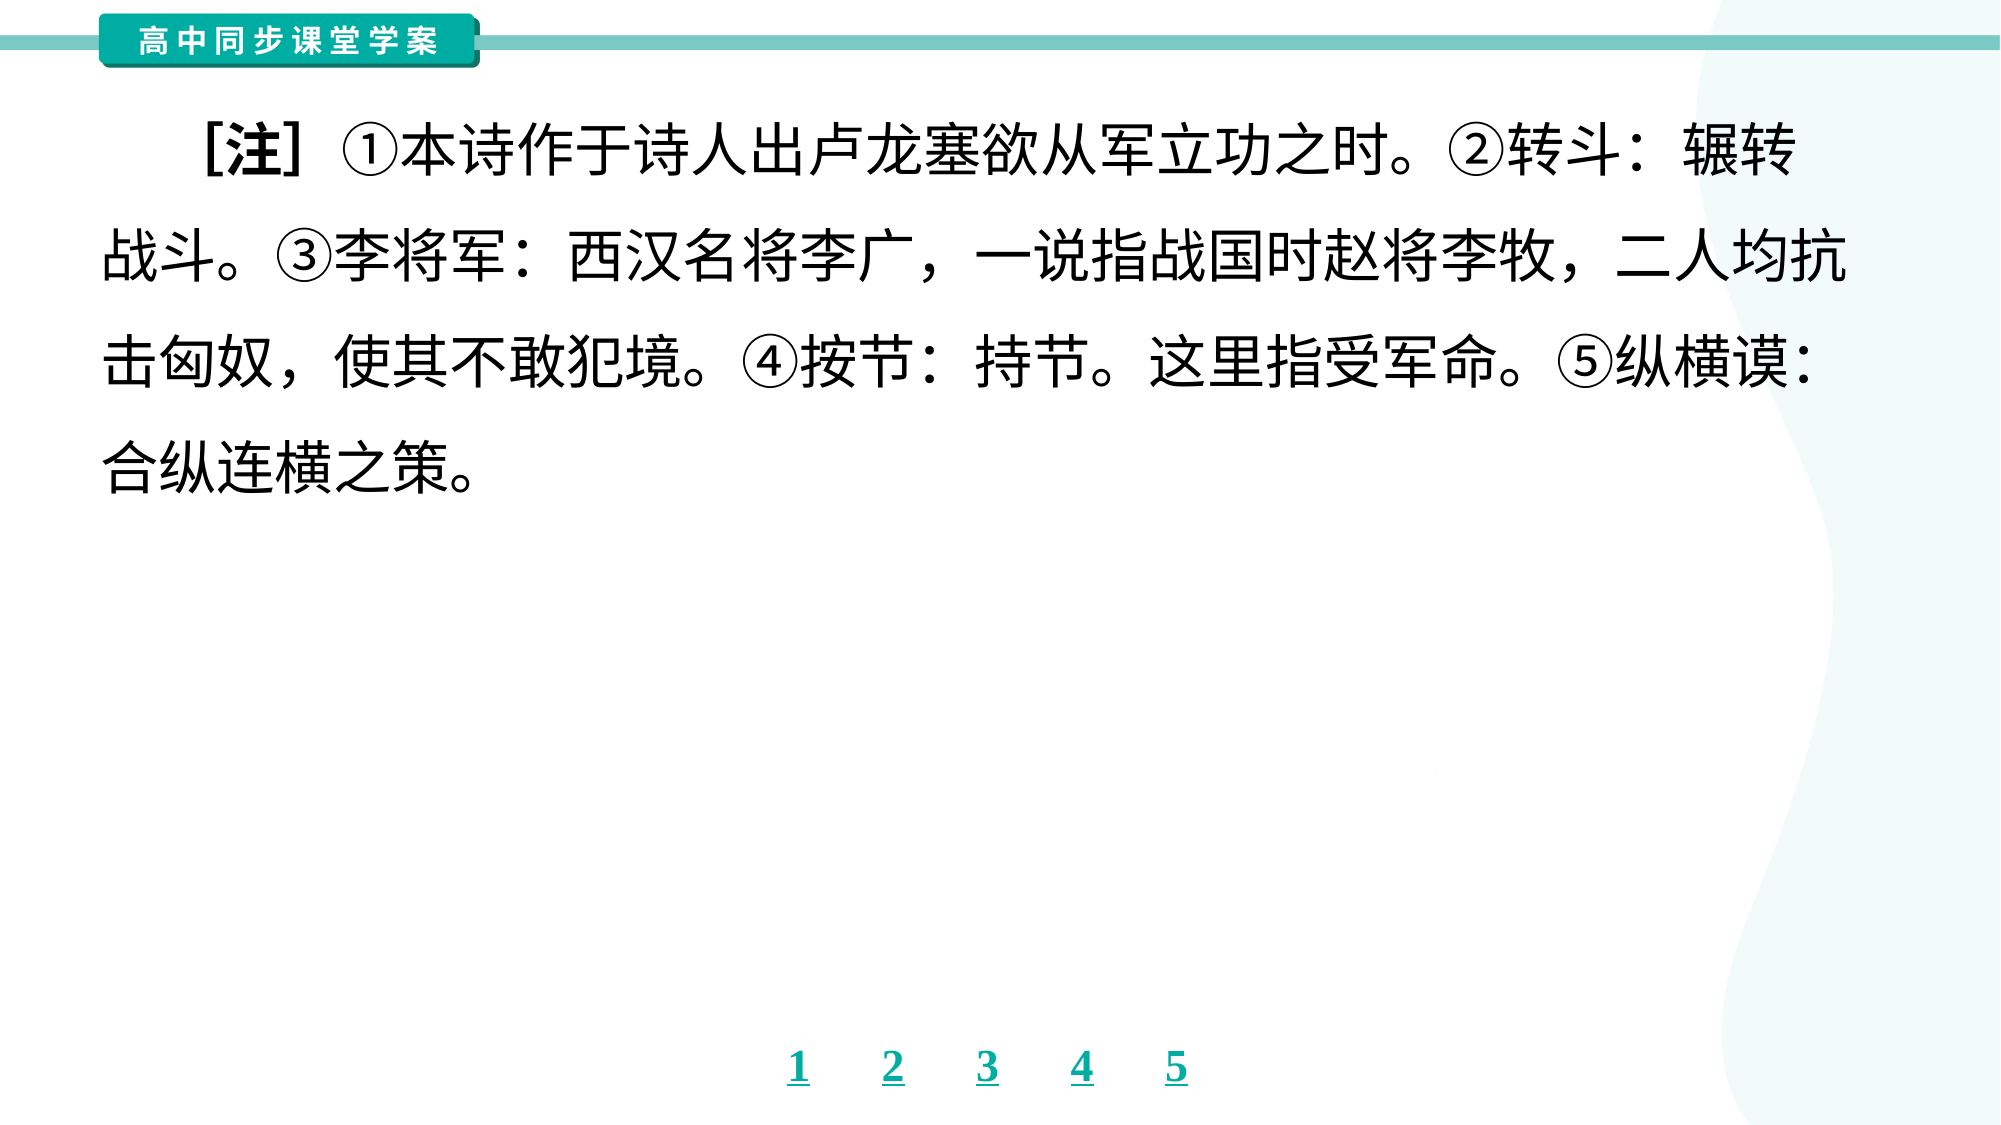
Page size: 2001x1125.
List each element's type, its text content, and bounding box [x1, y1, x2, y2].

text_box ［注］①本诗作于诗人出卢龙塞欲从军立功之时。②转斗：辗转 战斗。③李将军：西汉名将李广，一说指战国时赵将李牧，二人均抗 击匈奴，使其不敢犯境。④按节：持节。这里指受军命。⑤纵横谟： 合纵连横之策。 [100, 76, 1899, 502]
picture [0, 0, 2000, 1125]
